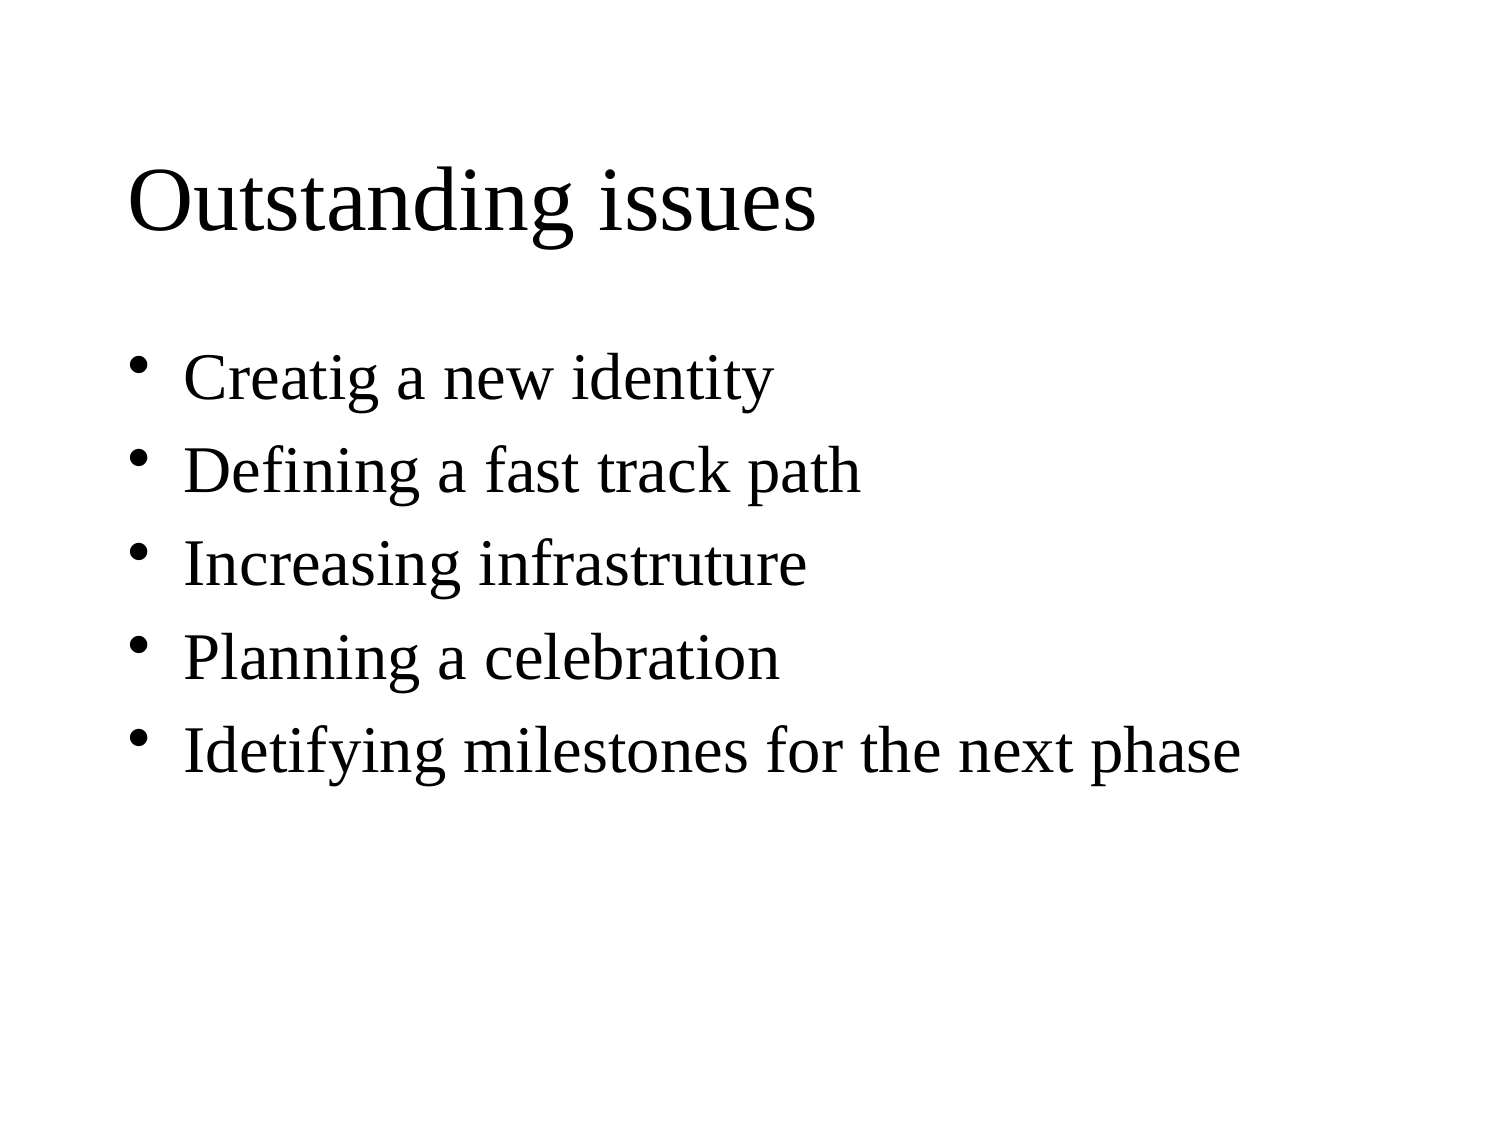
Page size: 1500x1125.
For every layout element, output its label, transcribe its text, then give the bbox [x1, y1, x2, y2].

list Creatig a new identity Defining a fast track path Increasing infrastruture Planning a celebration Idetifying milestones for the next phase [112, 324, 1388, 1001]
title Outstanding issues [112, 99, 1388, 288]
